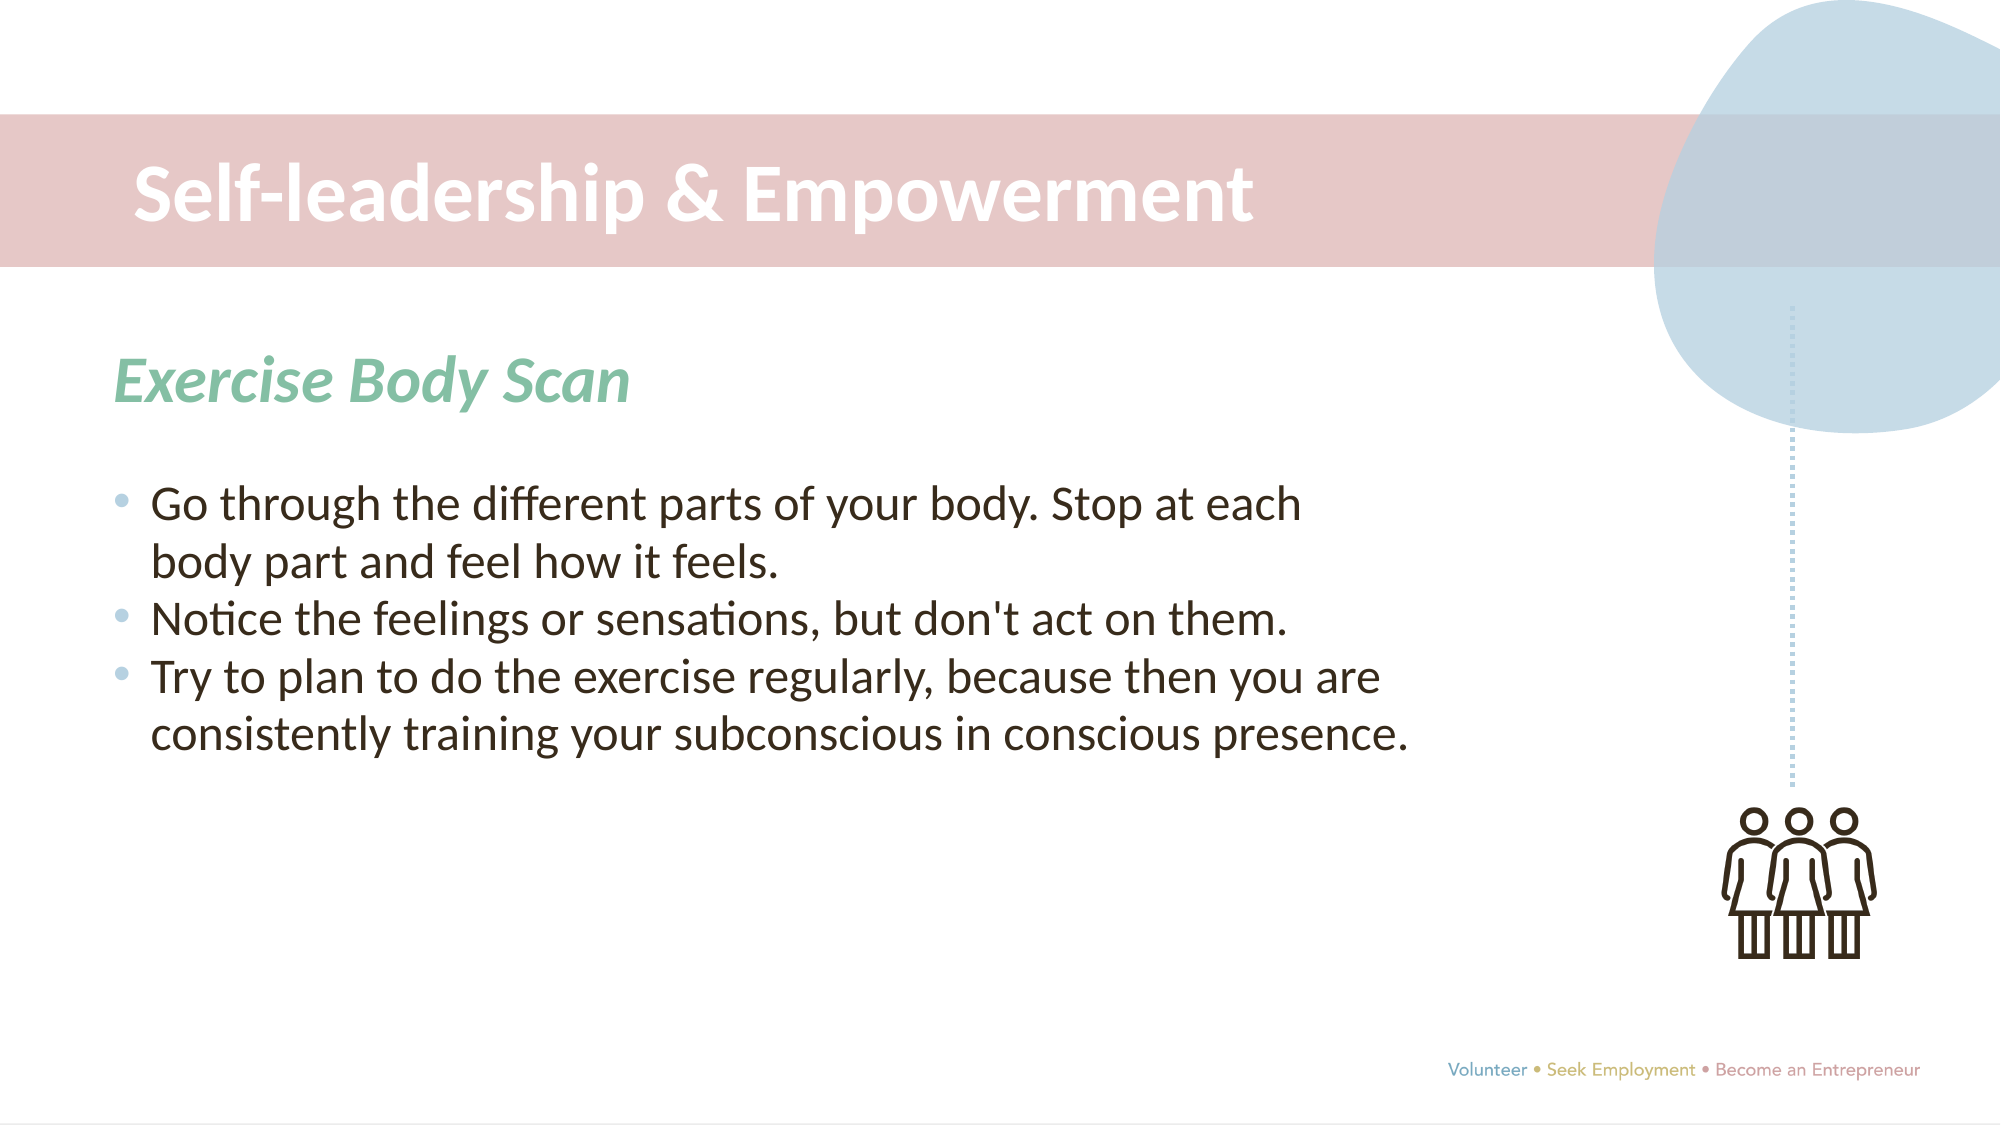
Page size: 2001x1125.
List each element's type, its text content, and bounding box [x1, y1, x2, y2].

text_box [1653, 0, 2000, 434]
picture [1709, 793, 1889, 973]
text_box [0, 113, 1699, 268]
picture [1418, 1046, 1971, 1103]
text_box Self-leadership & Empowerment [99, 147, 1312, 290]
text_box Exercise Body Scan Go through the different parts of your body. Stop at each body part and feel how it feels. Notice the feelings or sensations, but don't act on them. Try to plan to do the exercise regularly, because then you are consistently training your subconscious in conscious presence. [98, 350, 1428, 975]
